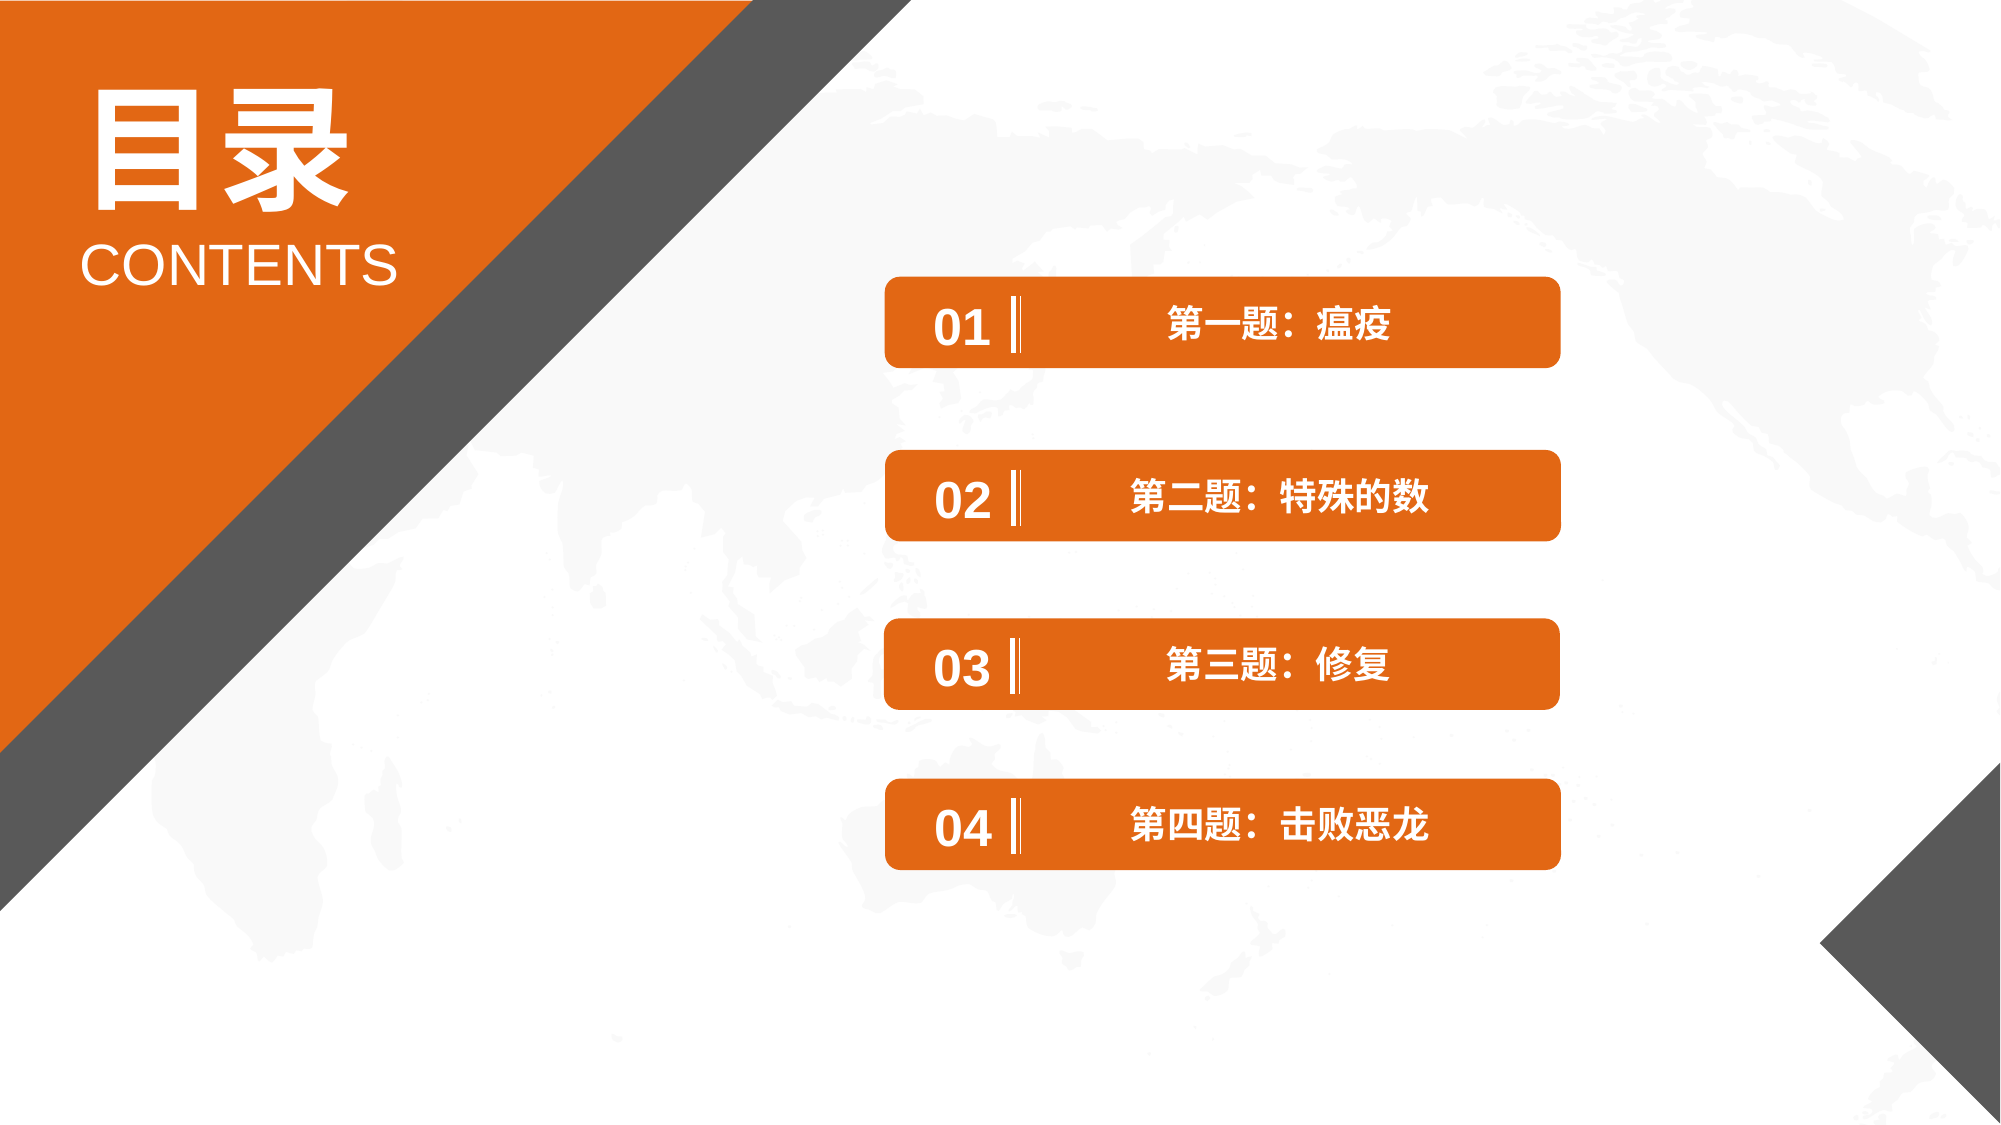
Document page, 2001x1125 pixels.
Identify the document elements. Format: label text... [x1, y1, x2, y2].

text_box [883, 275, 1562, 370]
text_box [884, 777, 1563, 872]
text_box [919, 787, 1447, 866]
text_box [882, 617, 1561, 711]
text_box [919, 458, 1447, 538]
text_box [918, 285, 1408, 364]
text_box [884, 448, 1563, 543]
text_box 目录 CONTENTS [51, 53, 440, 306]
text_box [917, 627, 1408, 706]
